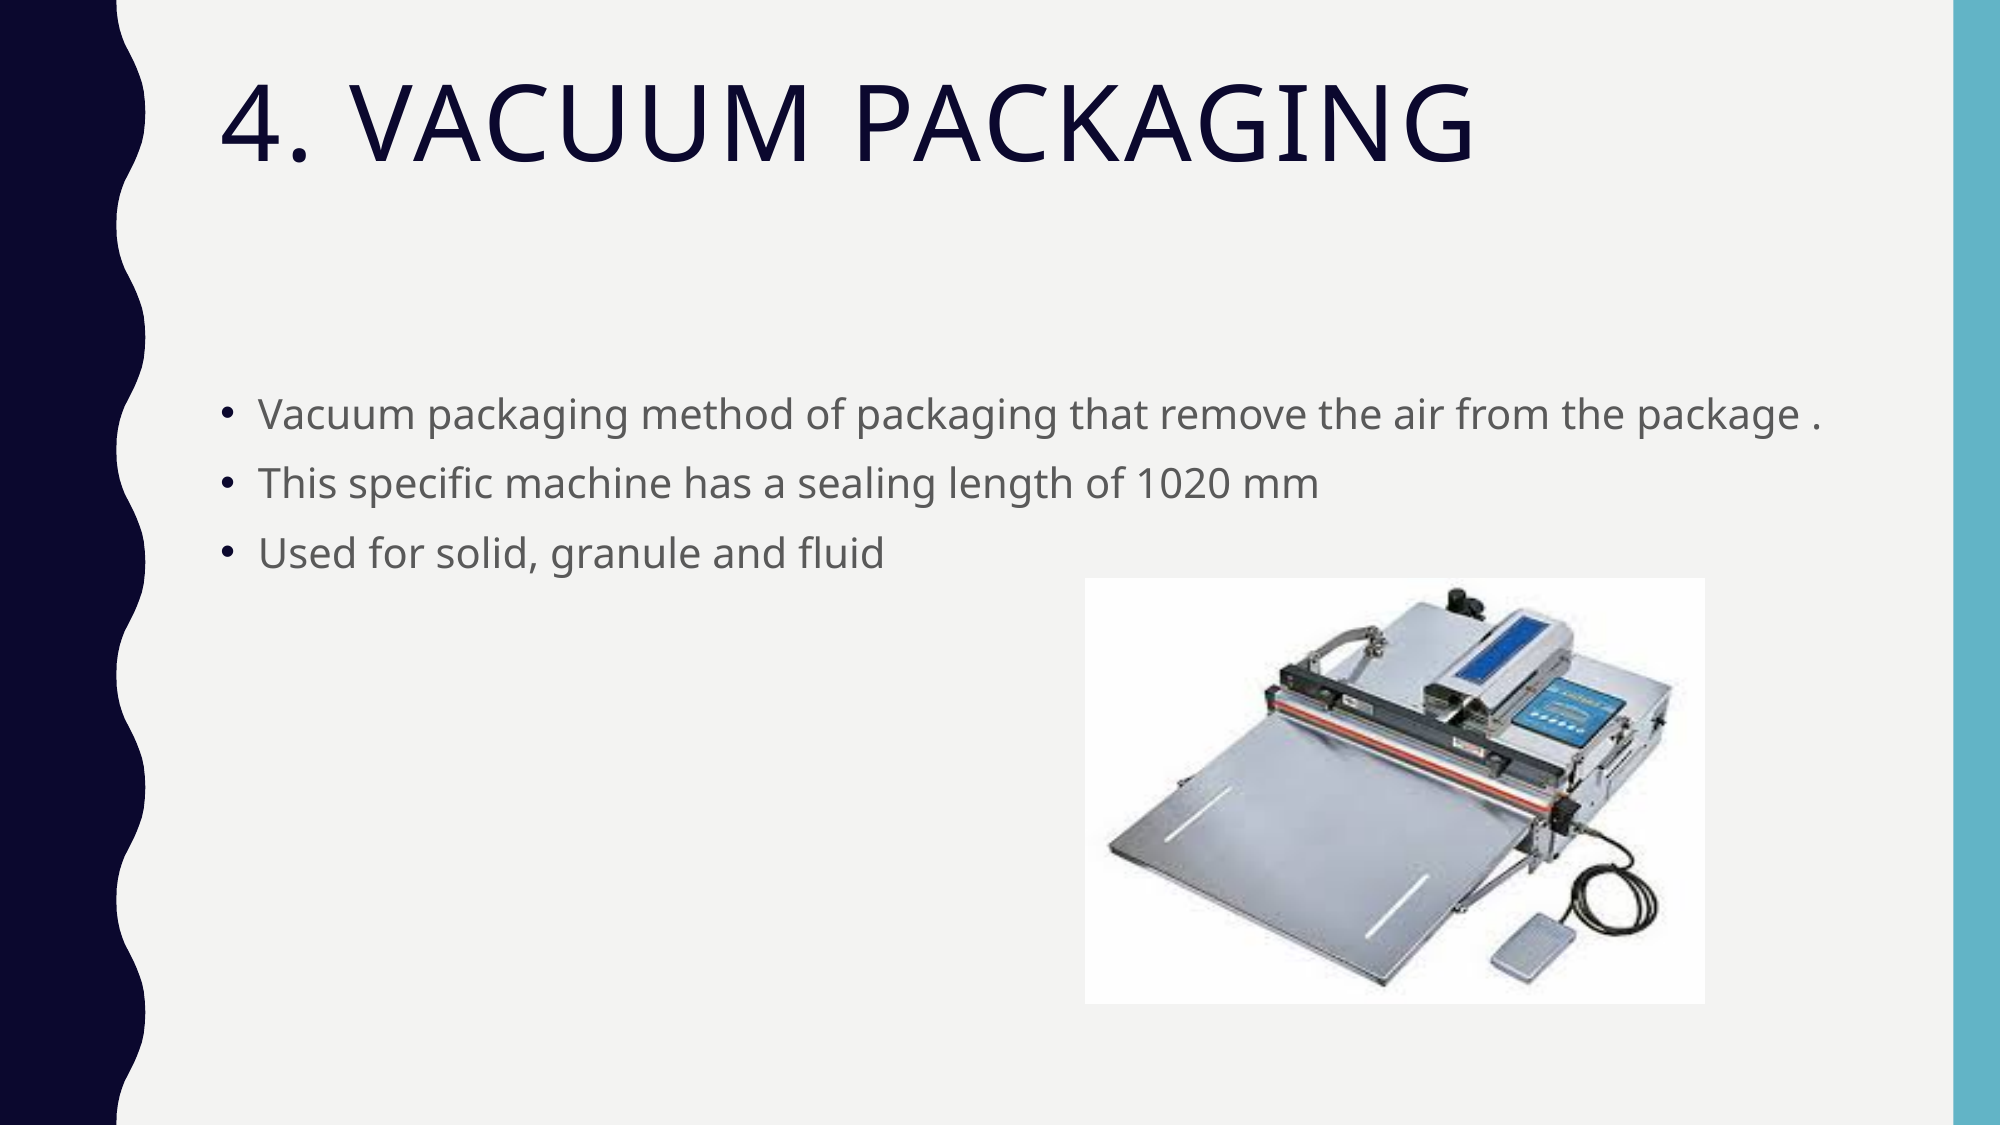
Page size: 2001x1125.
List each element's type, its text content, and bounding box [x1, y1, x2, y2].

list Vacuum packaging method of packaging that remove the air from the package . This specific machine has a sealing length of 1020 mm Used for solid, granule and fluid [205, 375, 1875, 965]
picture [1085, 578, 1705, 1004]
title 4. Vacuum packaging [205, 62, 1875, 308]
